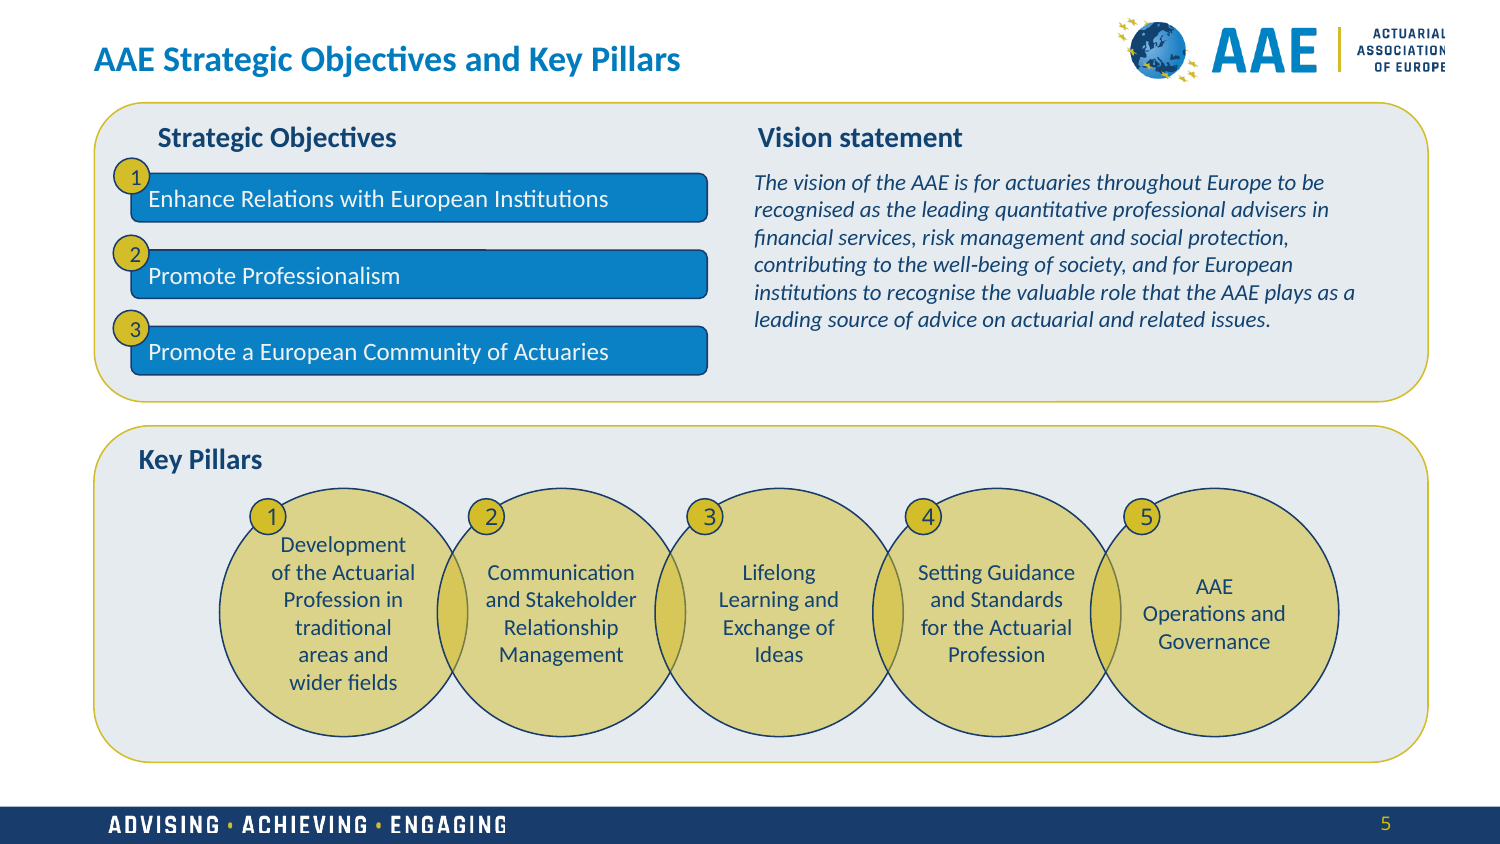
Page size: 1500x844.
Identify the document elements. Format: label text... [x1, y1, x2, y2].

slide_number 5 [1102, 809, 1392, 842]
text_box Key Pillars [124, 433, 284, 483]
text_box The vision of the AAE is for actuaries throughout Europe to be recognised as the leading quantitative professional advisers in financial services, risk management and social protection, contributing to the well‐being of society, and for European institutions to recognise the valuable role that the AAE plays as a leading source of advice on actuarial and related issues. [724, 160, 1406, 340]
text_box Strategic Objectives Vision statement [143, 110, 979, 161]
text_box [94, 102, 1429, 402]
text_box 5 [1123, 498, 1160, 535]
text_box 1 [113, 158, 150, 194]
text_box 2 [113, 235, 150, 272]
text_box 3 [113, 310, 150, 347]
text_box Promote Professionalism [131, 249, 708, 299]
text_box Promote a European Community of Actuaries [131, 326, 708, 375]
text_box AAE Strategic Objectives and Key Pillars [93, 35, 1232, 99]
text_box AAE Operations and Governance [1090, 488, 1339, 737]
text_box Communication and Stakeholder Relationship Management [437, 488, 670, 737]
text_box [93, 425, 1429, 763]
text_box 3 [686, 498, 723, 535]
text_box 4 [905, 498, 942, 535]
text_box 2 [468, 498, 505, 535]
text_box 1 [249, 498, 286, 535]
text_box Development of the Actuarial Profession in traditional areas and wider fields [219, 488, 452, 737]
text_box Setting Guidance and Standards for the Actuarial Profession [872, 488, 1106, 737]
text_box Enhance Relations with European Institutions [131, 173, 708, 222]
text_box Lifelong Learning and Exchange of Ideas [655, 488, 888, 737]
